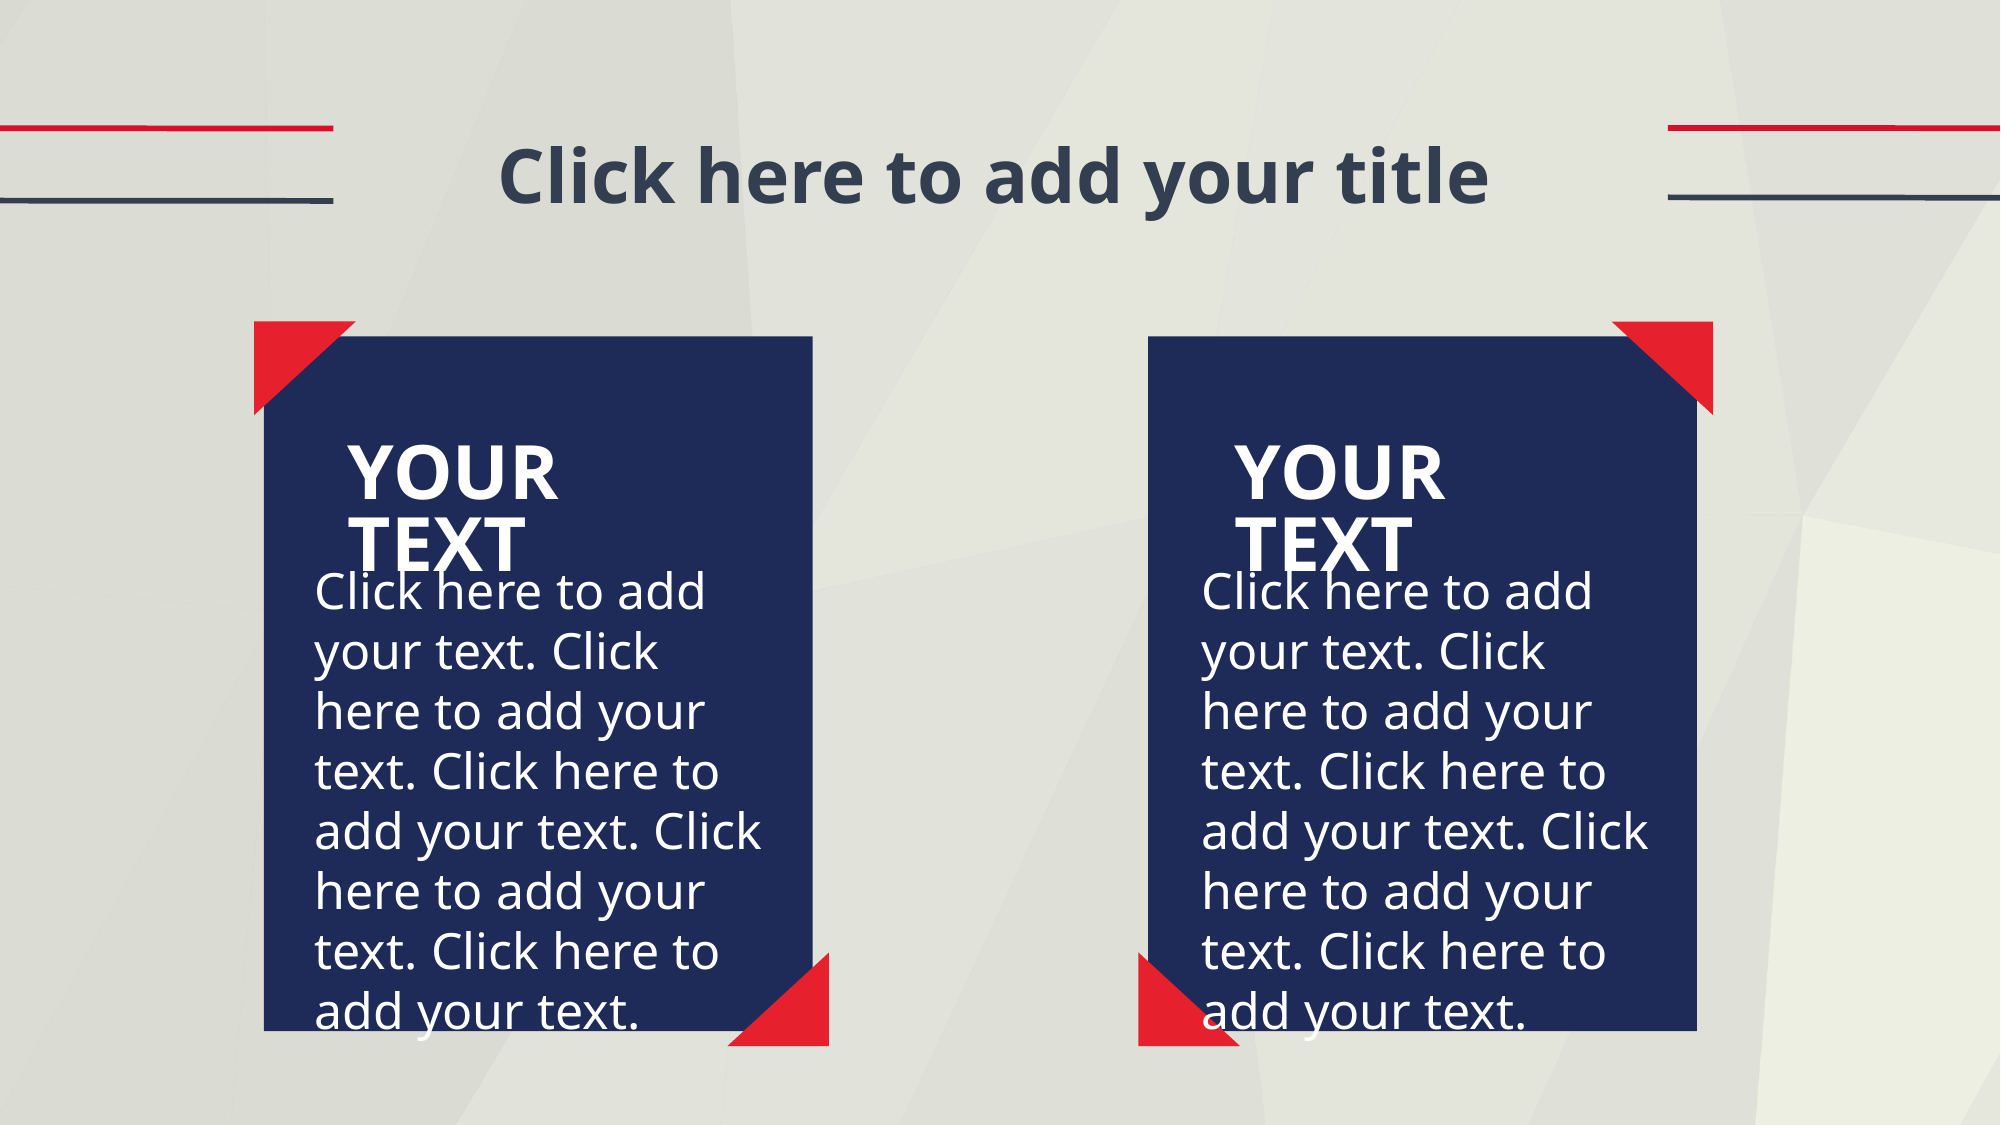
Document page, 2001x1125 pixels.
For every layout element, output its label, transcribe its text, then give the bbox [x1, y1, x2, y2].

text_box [1063, 396, 1789, 972]
picture [0, 0, 2001, 1125]
text_box Click here to add your text. Click here to add your text. Click here to add your text. Click here to add your text. Click here to add your text. [300, 972, 785, 1107]
text_box Click here to add your title [483, 121, 1507, 227]
text_box Click here to add your text. Click here to add your text. Click here to add your text. Click here to add your text. Click here to add your text. [1187, 972, 1672, 1107]
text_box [179, 396, 904, 972]
